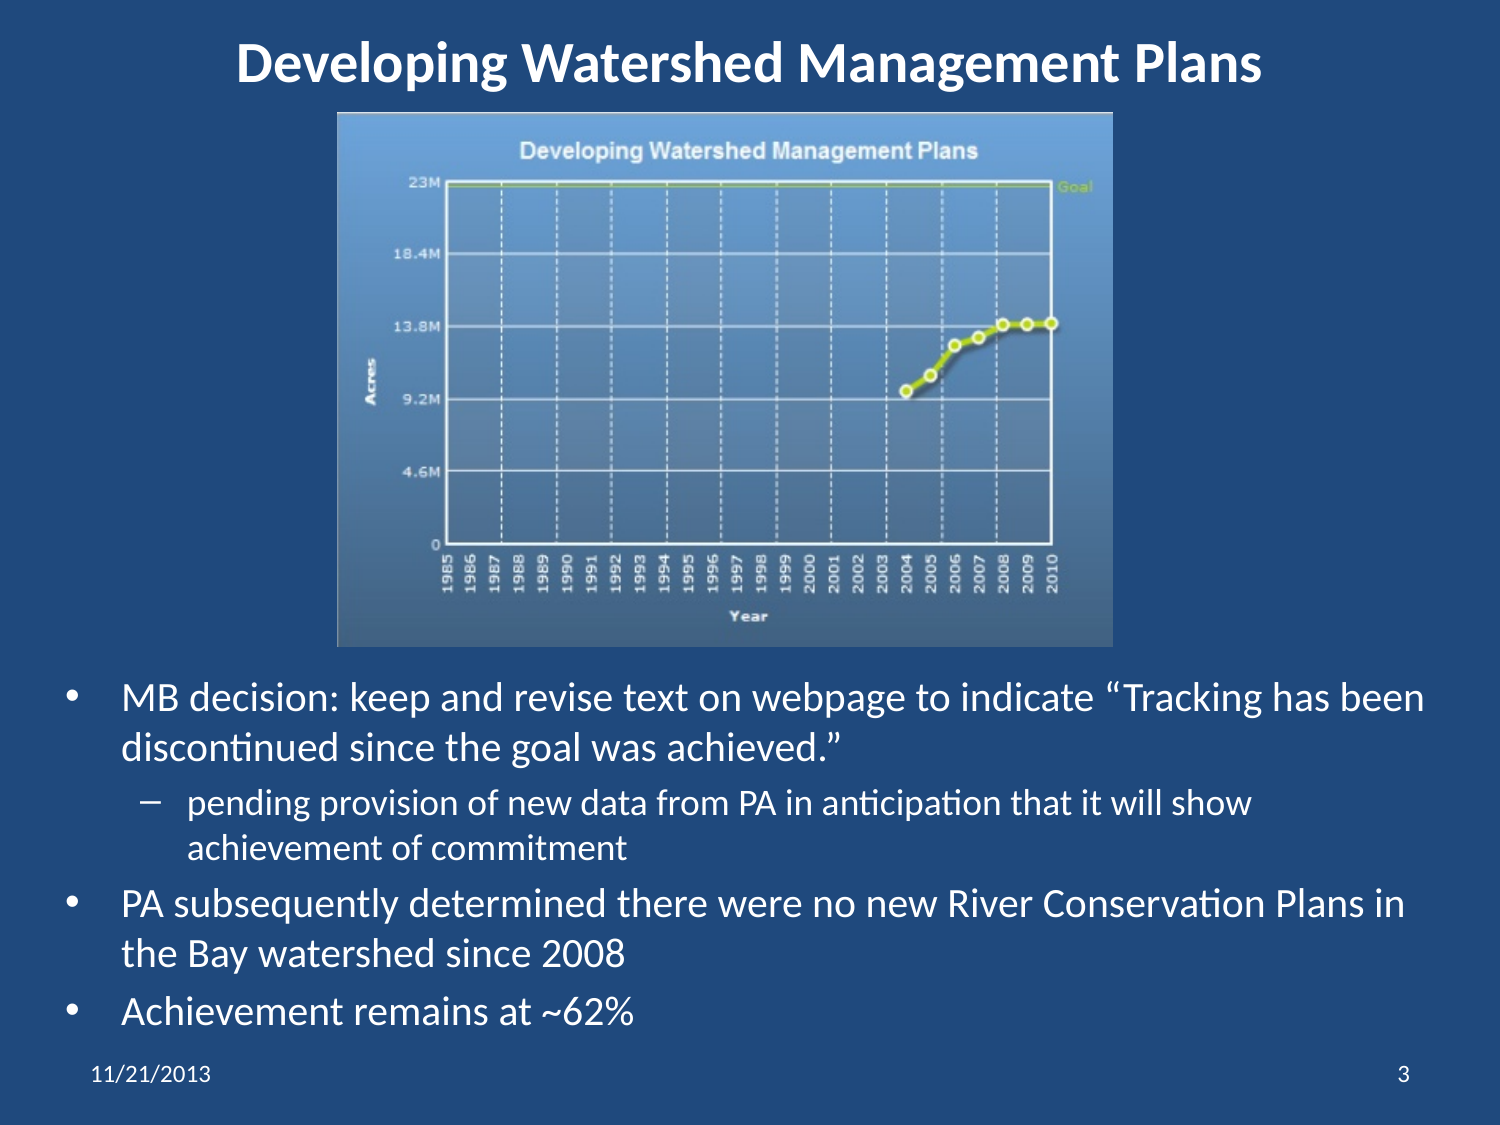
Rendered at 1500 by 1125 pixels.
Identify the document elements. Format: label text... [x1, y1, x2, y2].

title Developing Watershed Management Plans [75, 24, 1425, 163]
picture [337, 112, 1113, 647]
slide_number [75, 1042, 425, 1103]
list MB decision: keep and revise text on webpage to indicate “Tracking has been discontinued since the goal was achieved.” pending provision of new data from PA in anticipation that it will show achievement of commitment PA subsequently determined there were no new River Conservation Plans in the Bay watershed since 2008 Achievement remains at ~62% [50, 662, 1463, 988]
slide_number 3 [1074, 1042, 1425, 1103]
